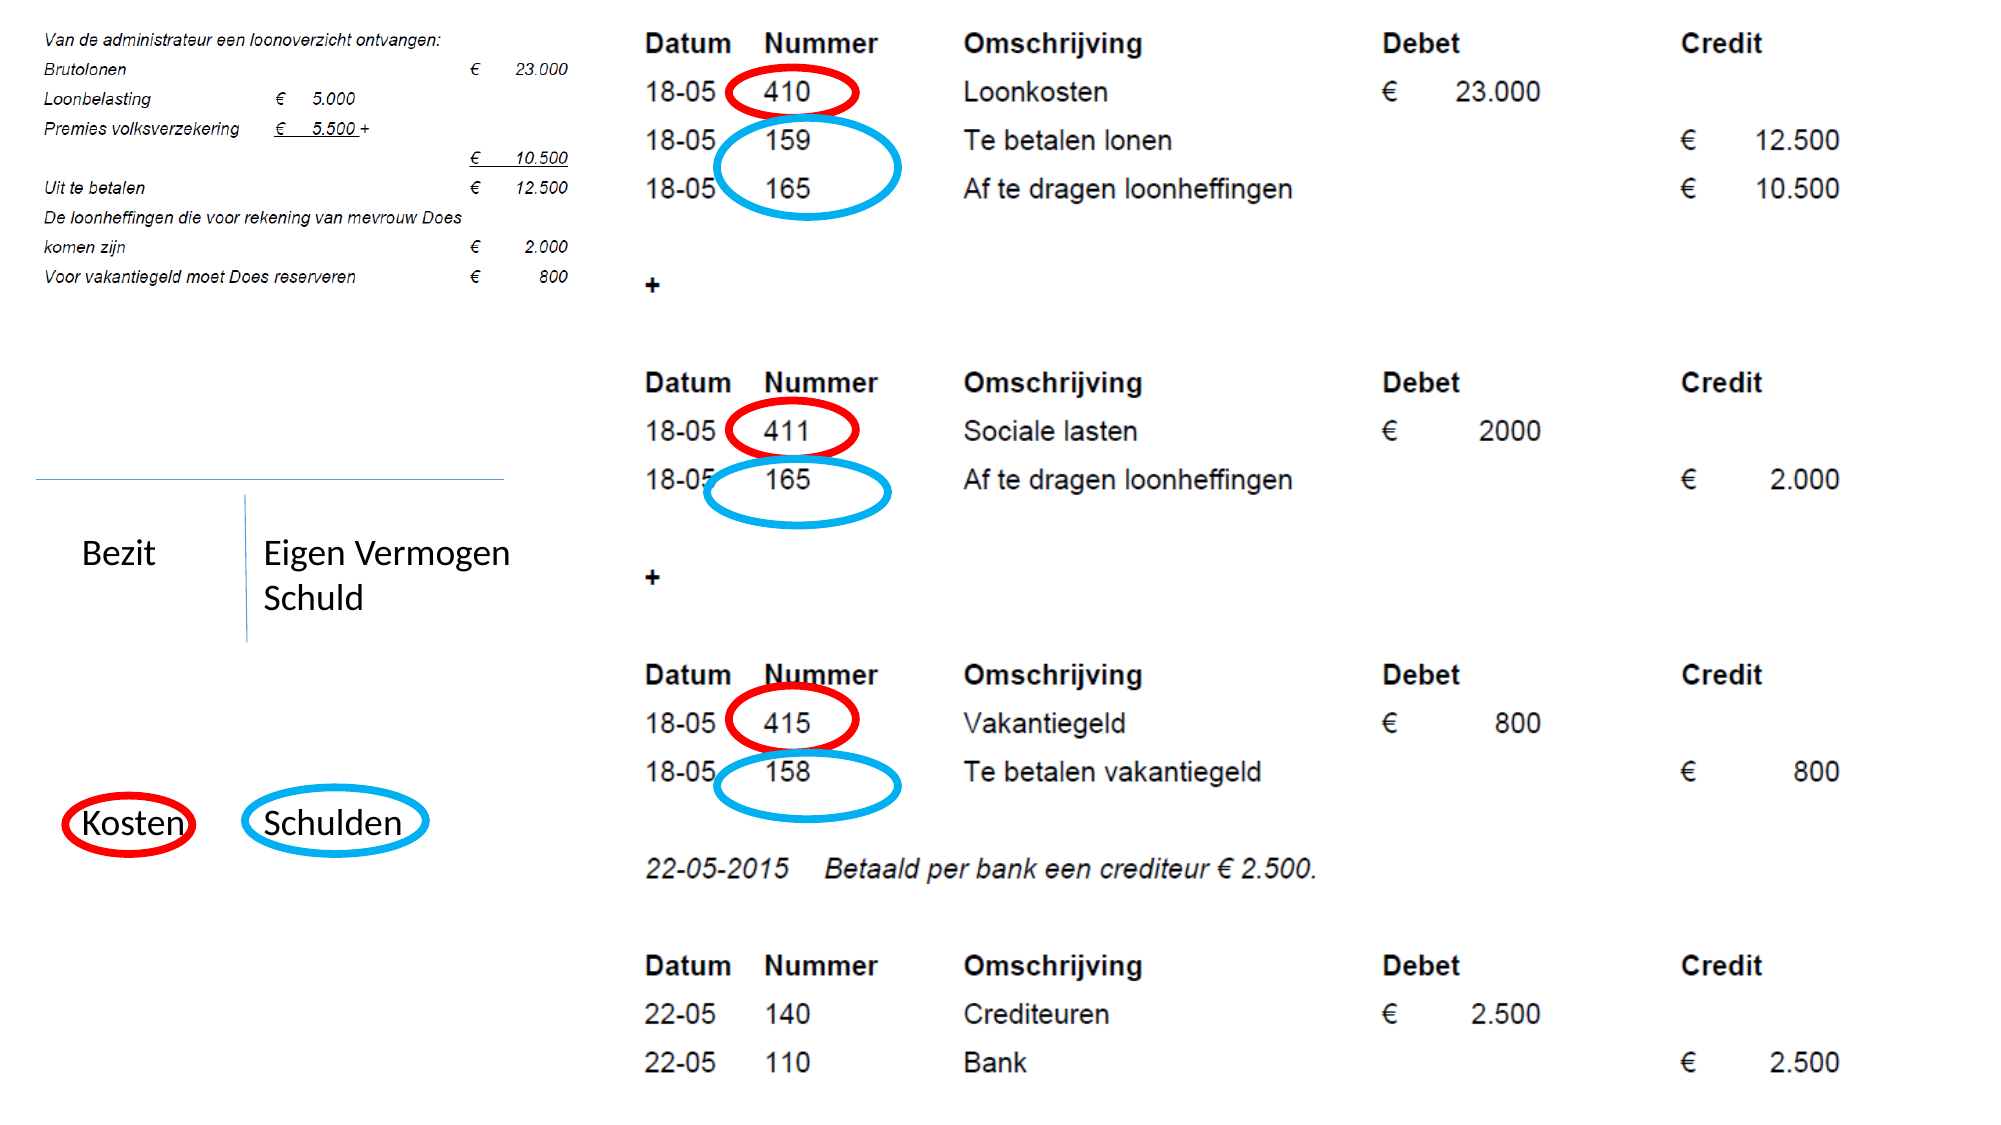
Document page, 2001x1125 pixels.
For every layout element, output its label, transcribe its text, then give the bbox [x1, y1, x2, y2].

text_box Eigen Vermogen Schuld Schulden [248, 520, 527, 851]
picture [628, 20, 1884, 1085]
picture [36, 20, 590, 300]
text_box Bezit Kosten [67, 520, 201, 851]
text_box [243, 786, 427, 855]
text_box [64, 794, 194, 855]
